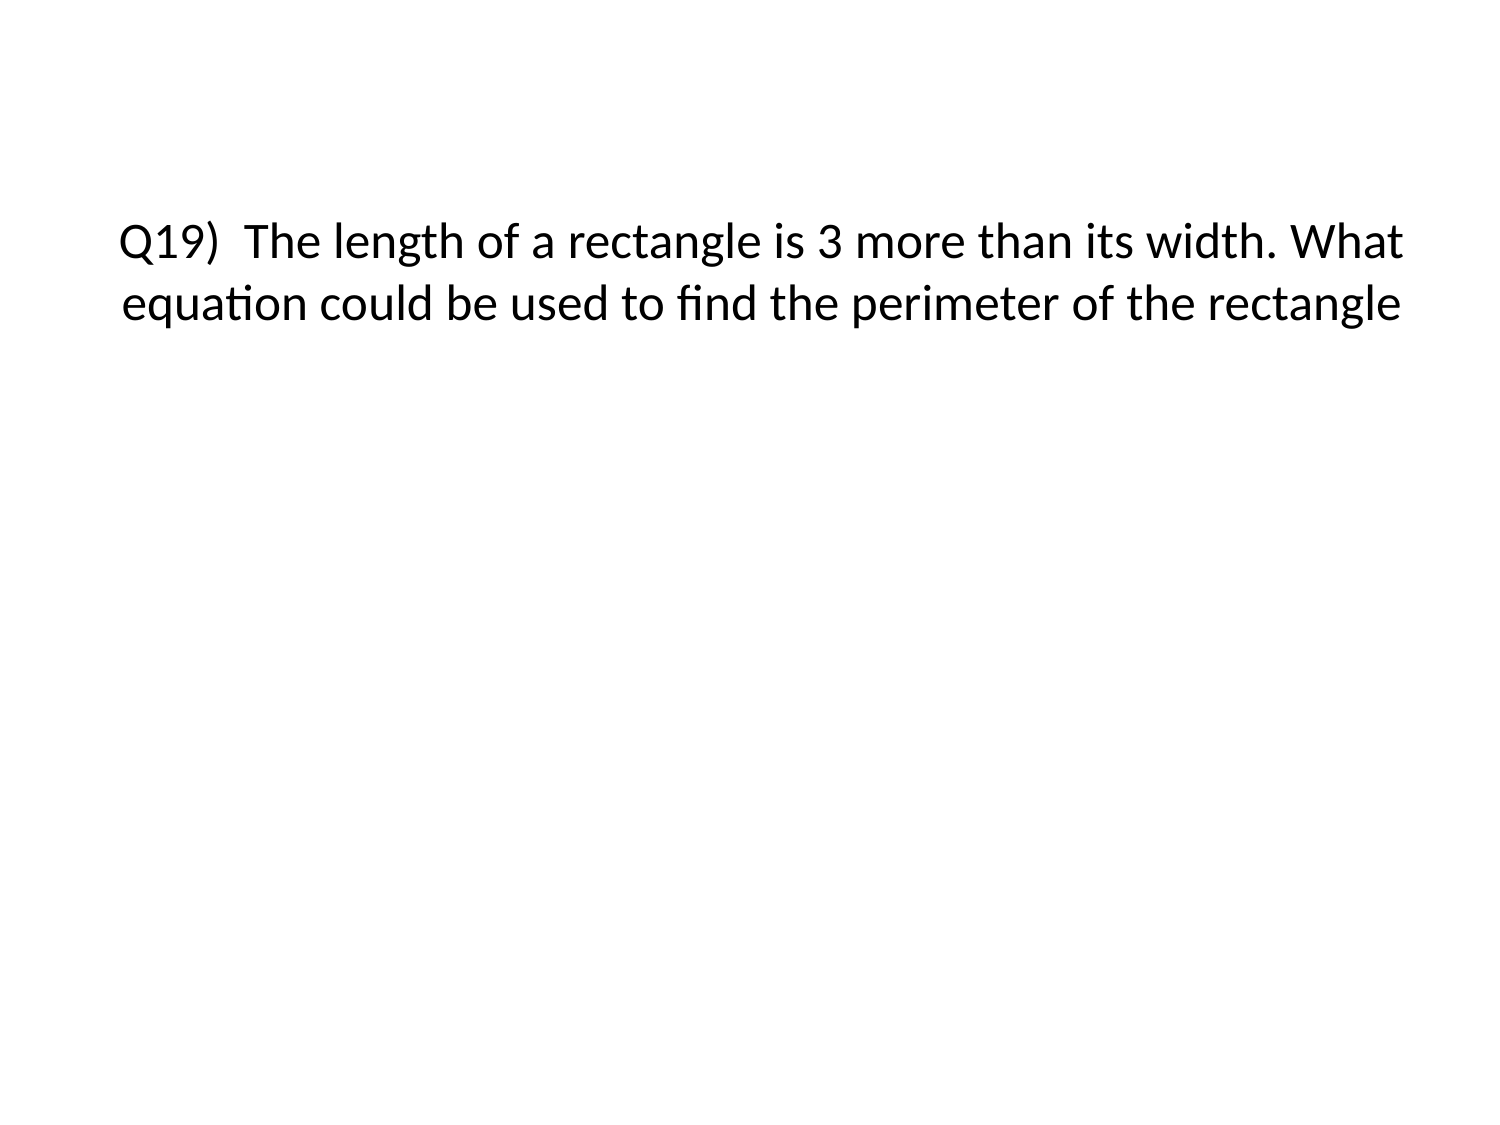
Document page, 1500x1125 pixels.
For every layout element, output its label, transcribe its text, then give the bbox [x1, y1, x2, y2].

title Q19) The length of a rectangle is 3 more than its width. What equation could be used to find the perimeter of the rectangle [87, 174, 1438, 363]
